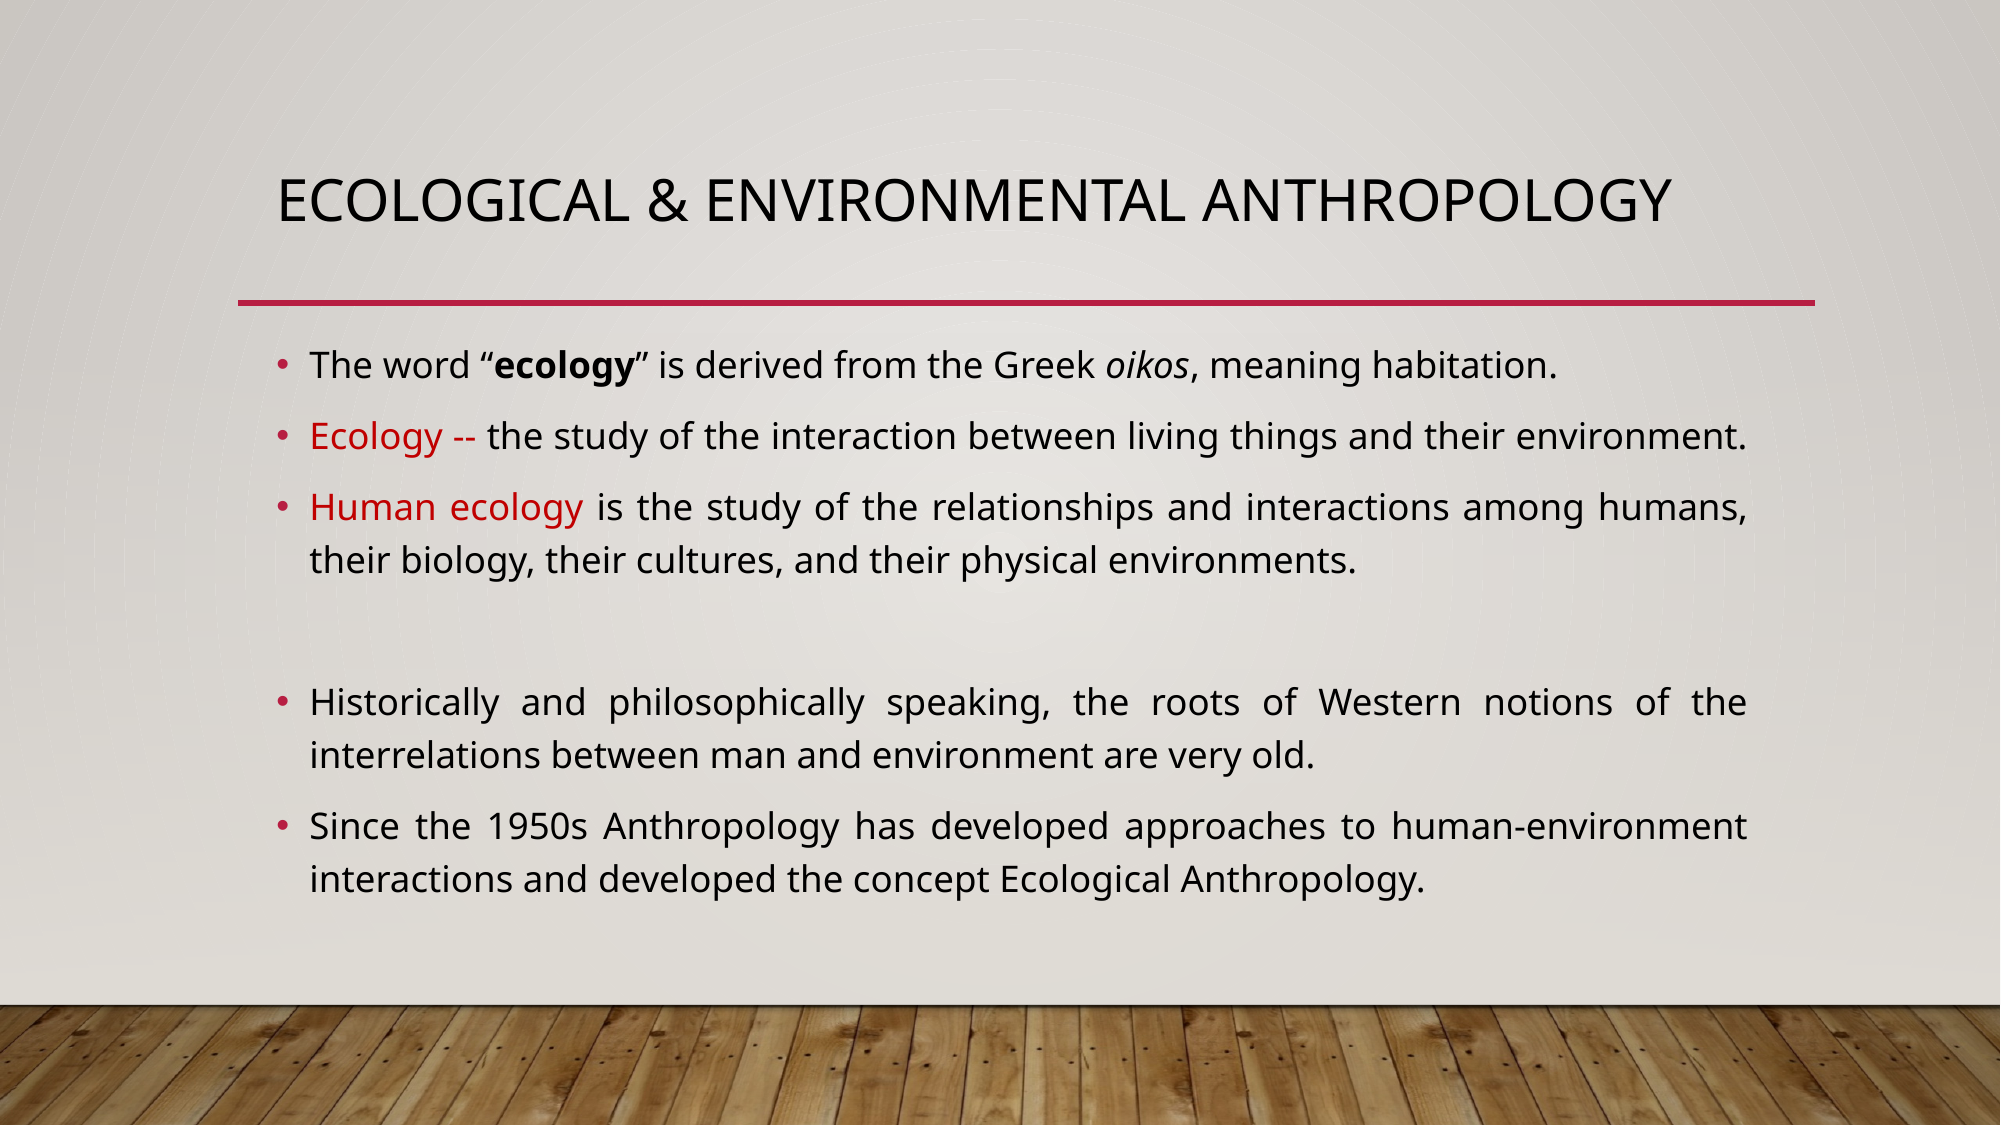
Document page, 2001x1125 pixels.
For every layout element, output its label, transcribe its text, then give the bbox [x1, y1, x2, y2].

picture [0, 1005, 2000, 1125]
list The word “ecology” is derived from the Greek oikos, meaning habitation. Ecology -- the study of the interaction between living things and their environment. Human ecology is the study of the relationships and interactions among humans, their biology, their cultures, and their physical environments. Historically and philosophically speaking, the roots of Western notions of the interrelations between man and environment are very old. Since the 1950s Anthropology has developed approaches to human-environment interactions and developed the concept Ecological Anthropology. [261, 325, 1765, 961]
title Ecological & ENVIRONMENTAL anthropology [261, 164, 1814, 305]
